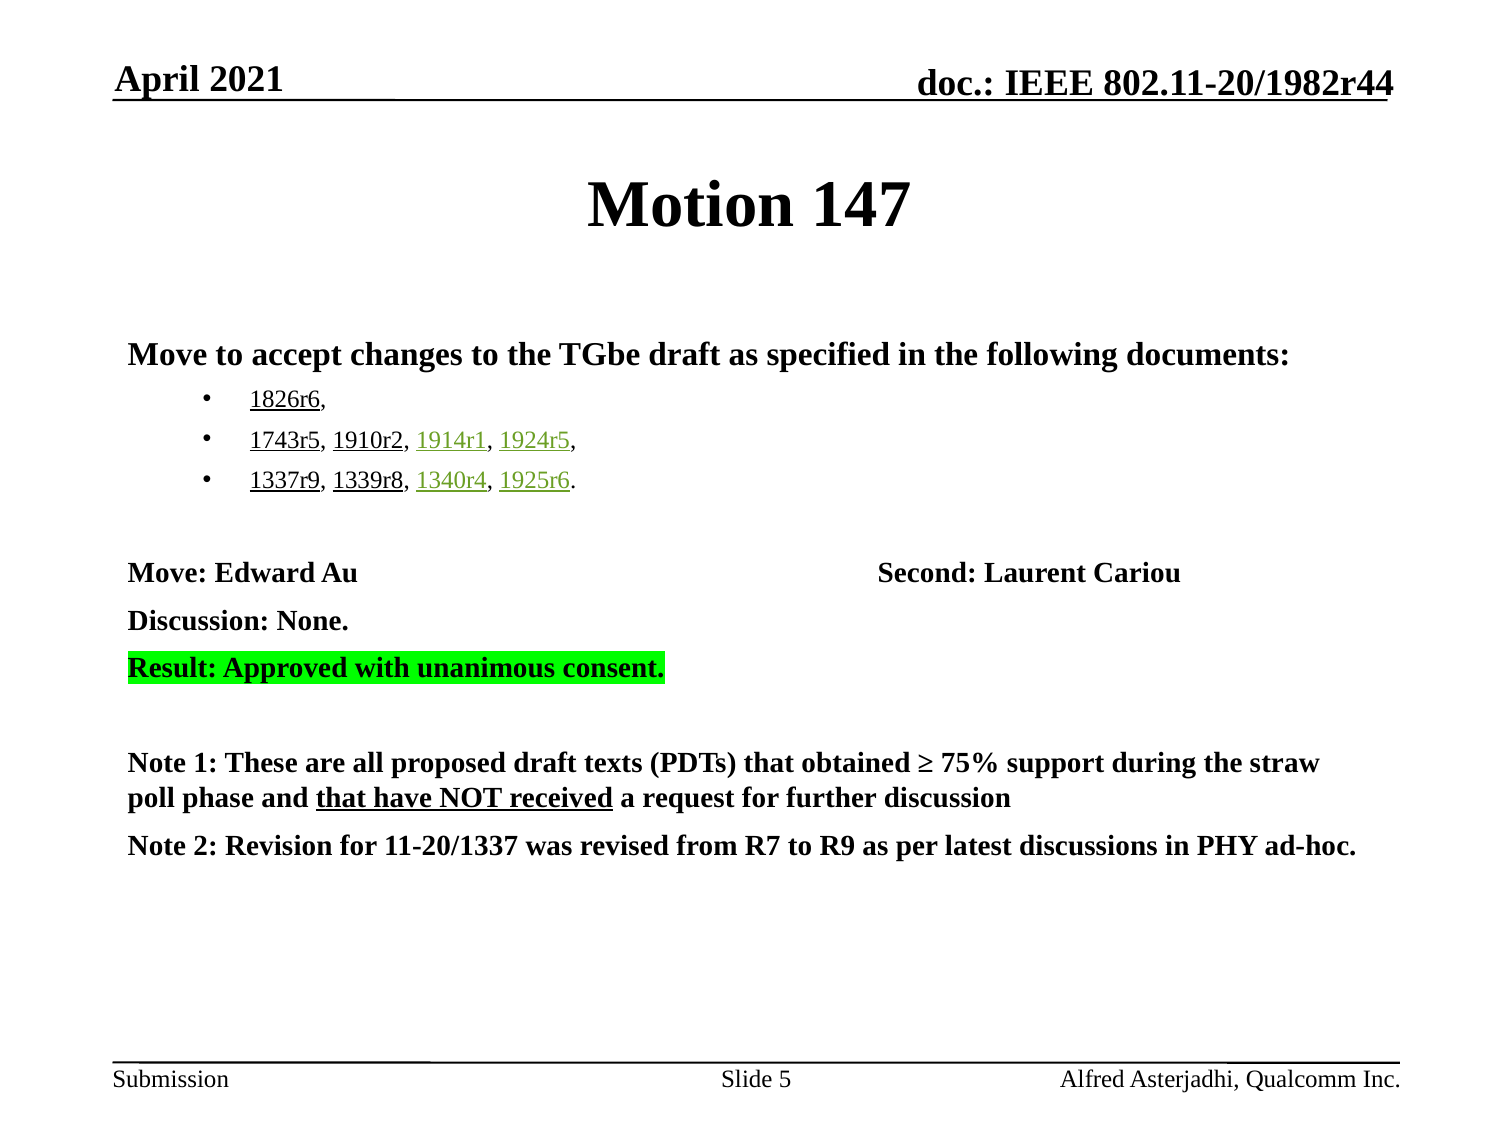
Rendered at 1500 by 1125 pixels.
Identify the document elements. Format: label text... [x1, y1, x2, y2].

title Motion 147 [112, 112, 1388, 288]
list Move to accept changes to the TGbe draft as specified in the following documents: 1826r6, 1743r5, 1910r2, 1914r1, 1924r5, 1337r9, 1339r8, 1340r4, 1925r6. Move: Edward Au Second: Laurent Cariou Discussion: None. Result: Approved with unanimous consent. Note 1: These are all proposed draft texts (PDTs) that obtained ≥ 75% support during the straw poll phase and that have NOT received a request for further discussion Note 2: Revision for 11-20/1337 was revised from R7 to R9 as per latest discussions in PHY ad-hoc. [112, 324, 1388, 1051]
footer Alfred Asterjadhi, Qualcomm Inc. [878, 1061, 1402, 1093]
slide_number Slide 5 [712, 1061, 800, 1123]
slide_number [114, 54, 423, 100]
